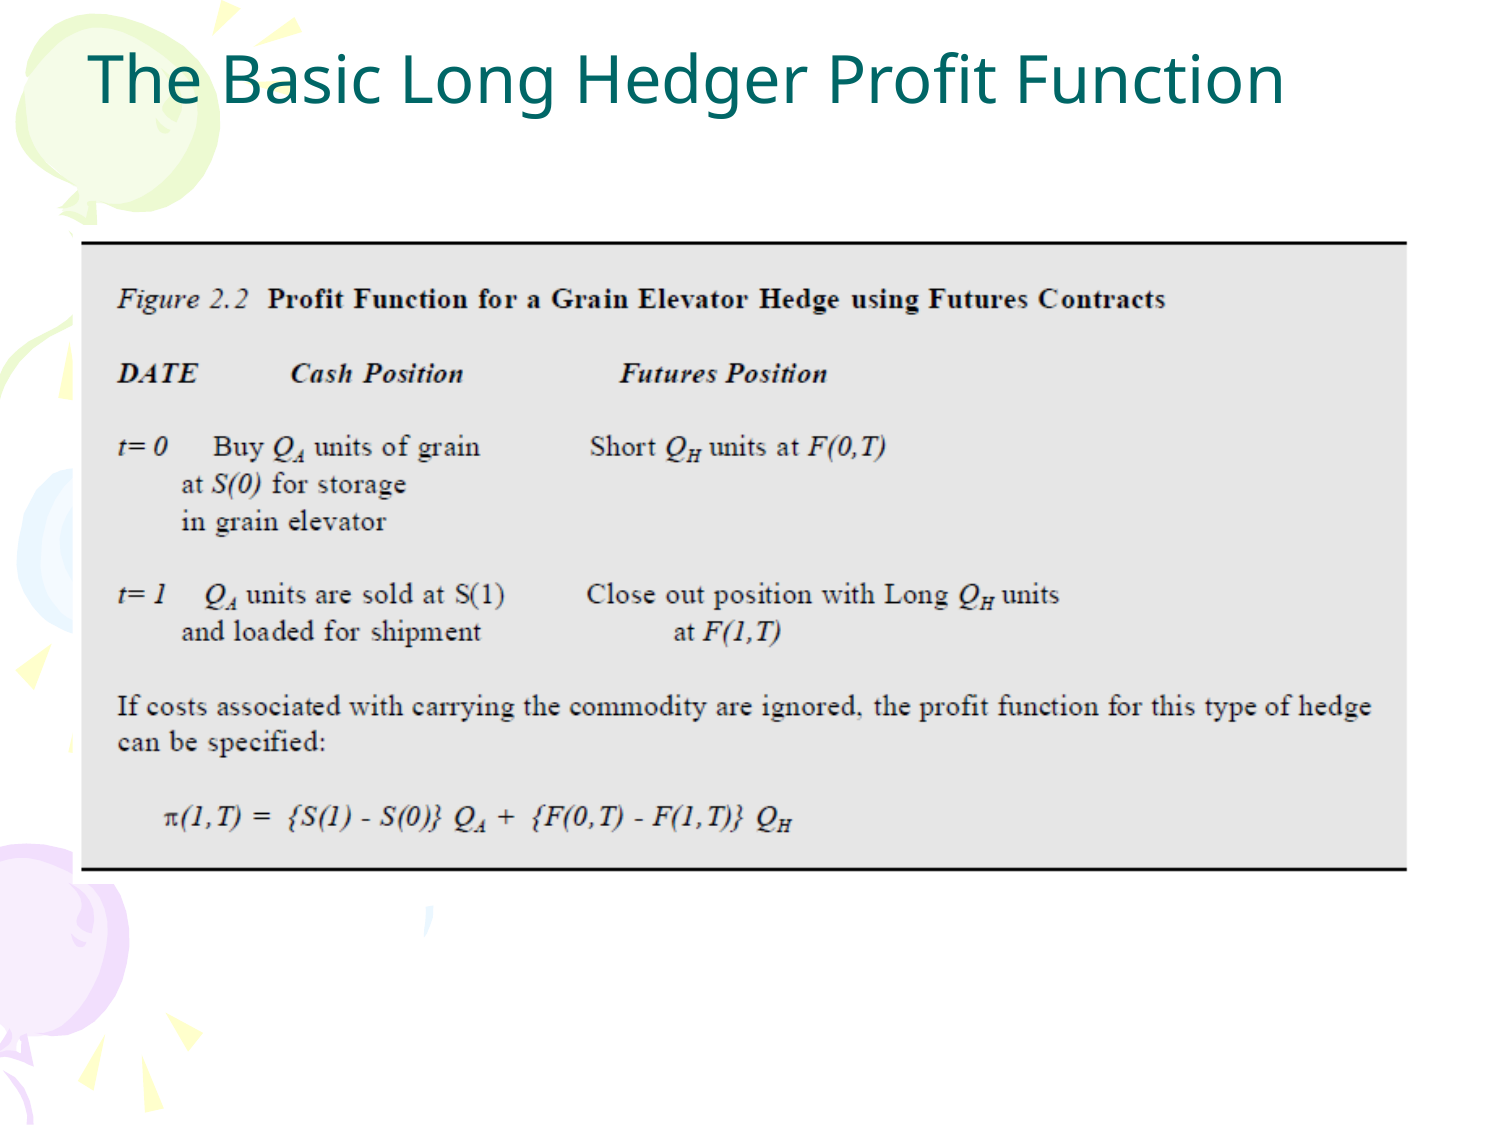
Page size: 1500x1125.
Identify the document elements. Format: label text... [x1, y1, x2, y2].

title The Basic Long Hedger Profit Function [72, 16, 1425, 125]
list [72, 224, 1423, 884]
